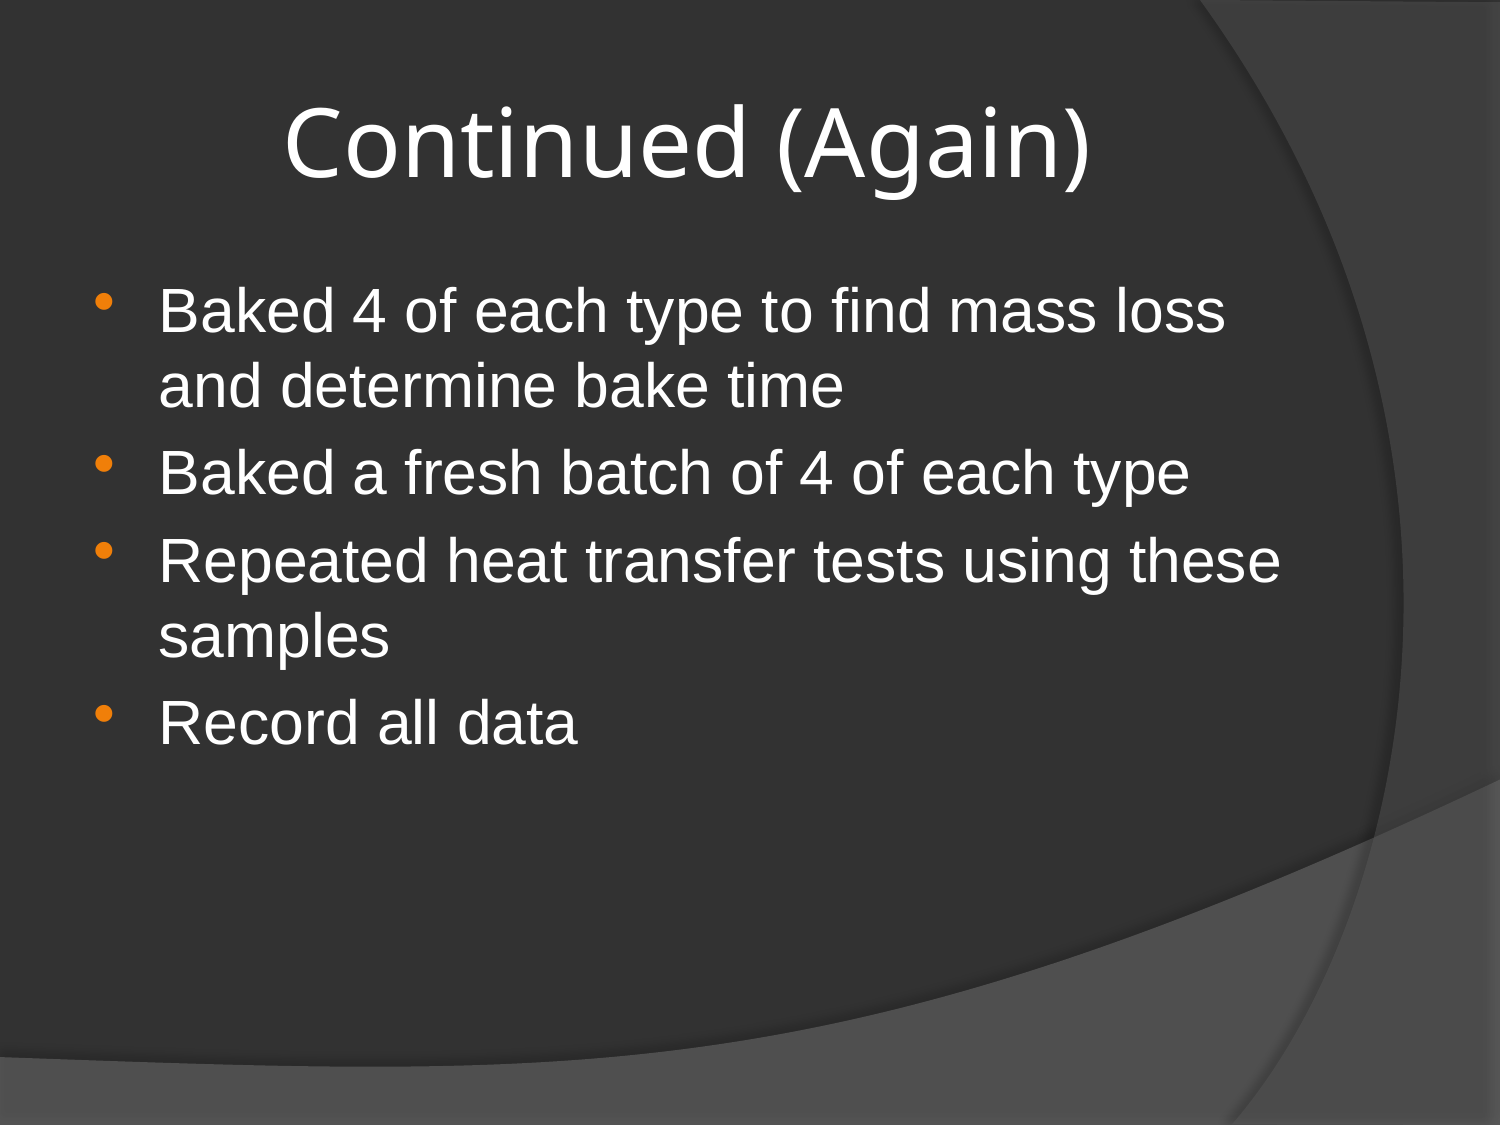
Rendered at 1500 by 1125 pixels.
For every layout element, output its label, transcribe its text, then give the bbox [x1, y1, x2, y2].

title Continued (Again) [75, 45, 1300, 233]
list Baked 4 of each type to find mass loss and determine bake time Baked a fresh batch of 4 of each type Repeated heat transfer tests using these samples Record all data [75, 262, 1300, 1005]
